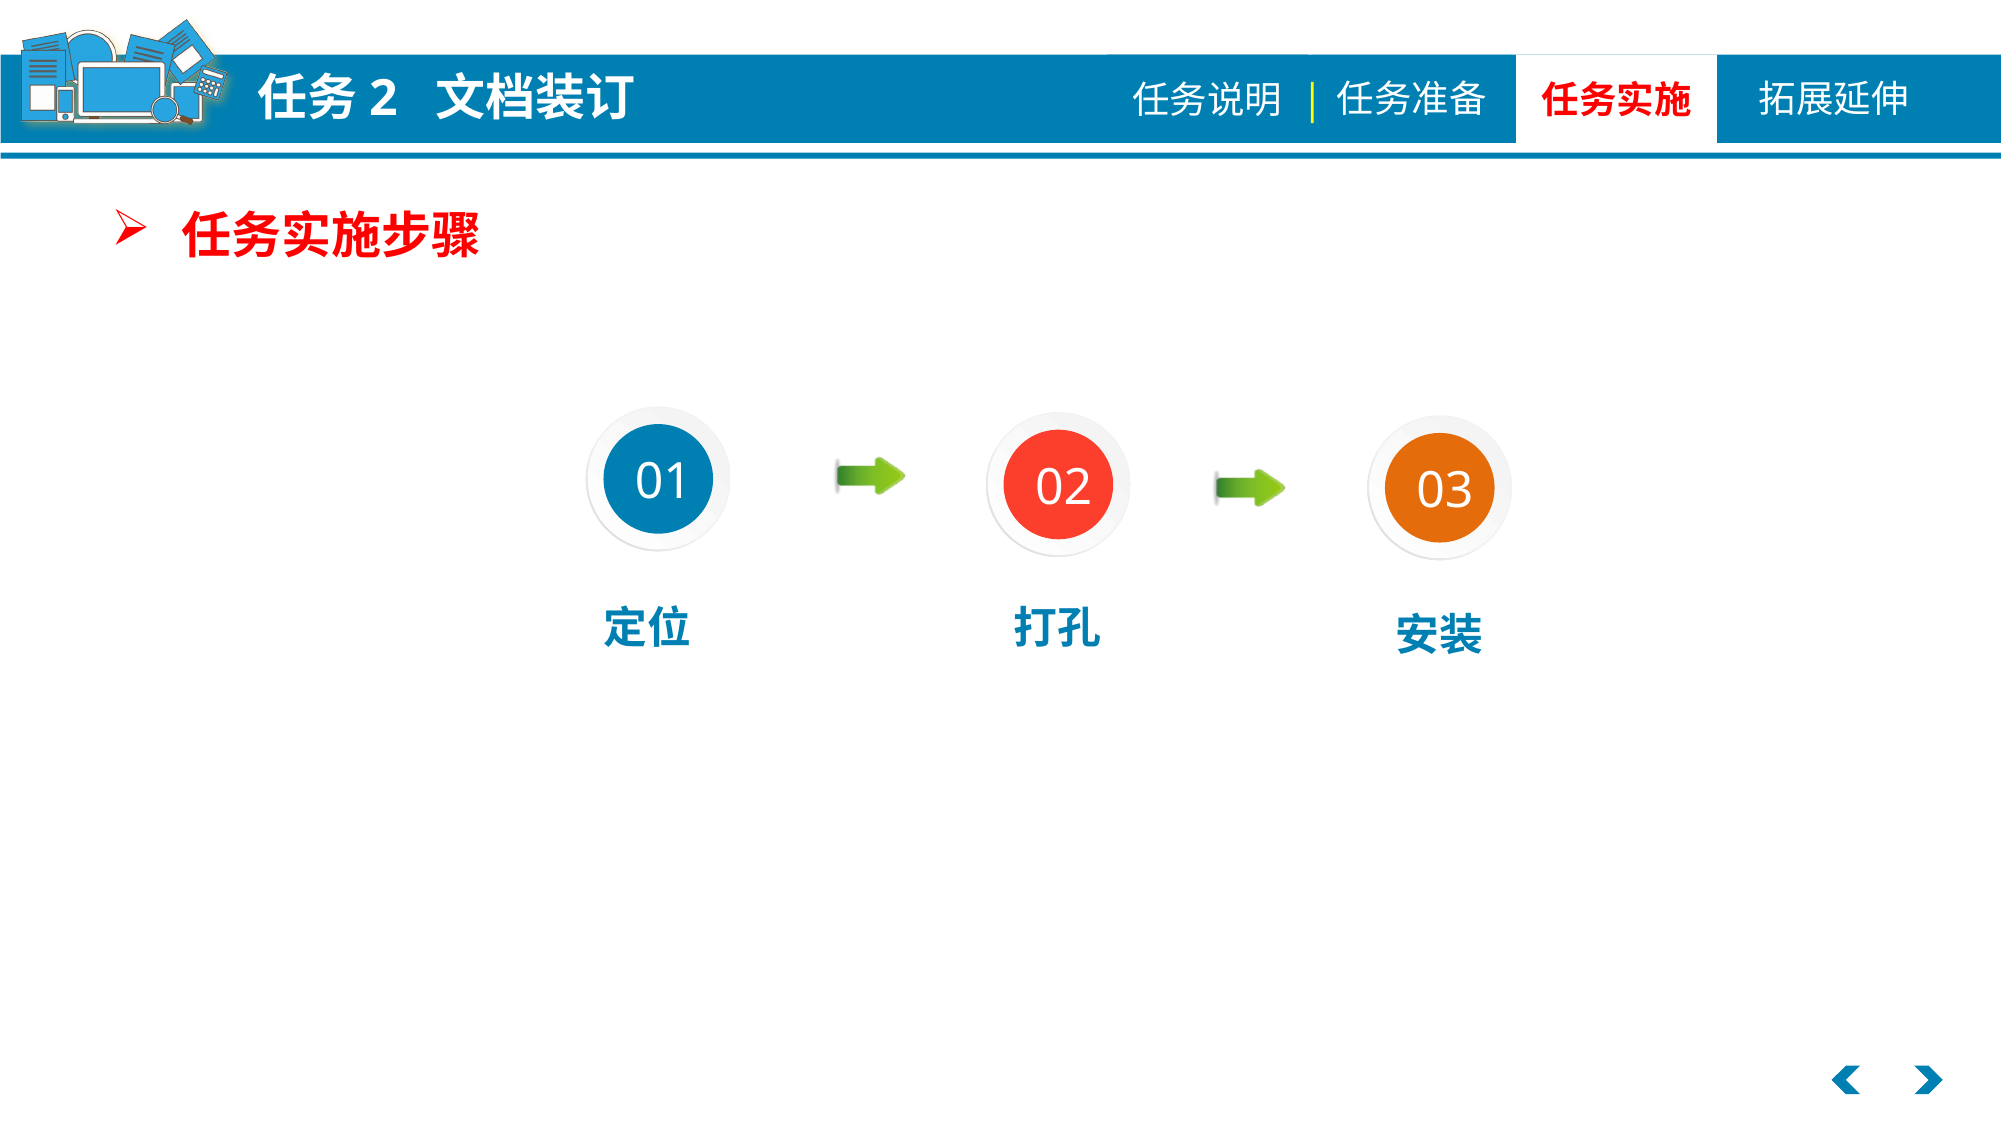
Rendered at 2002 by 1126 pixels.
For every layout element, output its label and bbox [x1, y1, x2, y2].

text_box [0, 0, 2001, 1110]
